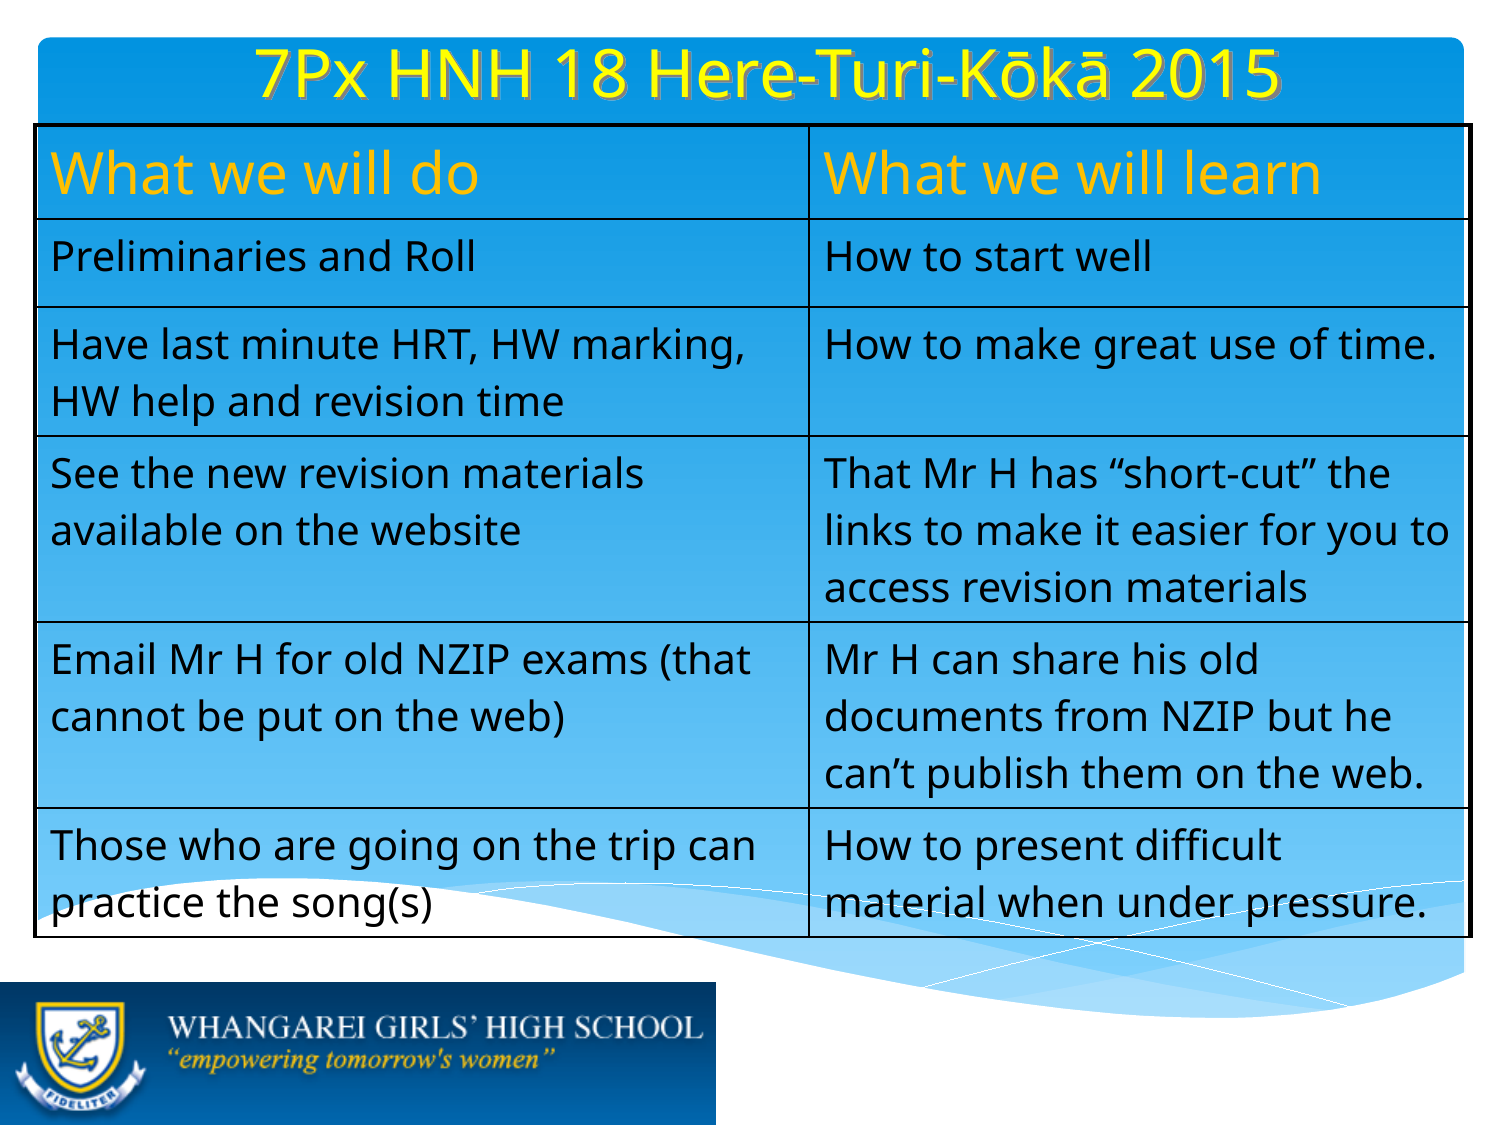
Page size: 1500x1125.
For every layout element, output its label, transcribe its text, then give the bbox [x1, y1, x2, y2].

table_cell How to make great use of time. [810, 308, 1468, 435]
text_box 7Px HNH 18 Here-Turi-Kōkā 2015 [162, 20, 1375, 121]
table_cell Preliminaries and Roll [37, 220, 808, 306]
table_cell That Mr H has “short-cut” the links to make it easier for you to access revision materials [810, 437, 1468, 621]
table_header What we will do [37, 127, 808, 218]
table_header What we will learn [810, 127, 1468, 218]
table_cell How to present difficult material when under pressure. [810, 809, 1468, 936]
table_cell Have last minute HRT, HW marking, HW help and revision time [37, 308, 808, 435]
table_cell Those who are going on the trip can practice the song(s) [37, 809, 808, 936]
table_cell See the new revision materials available on the website [37, 437, 808, 621]
table_cell Email Mr H for old NZIP exams (that cannot be put on the web) [37, 623, 808, 807]
table_cell How to start well [810, 220, 1468, 306]
picture [0, 982, 716, 1125]
table_cell Mr H can share his old documents from NZIP but he can’t publish them on the web. [810, 623, 1468, 807]
